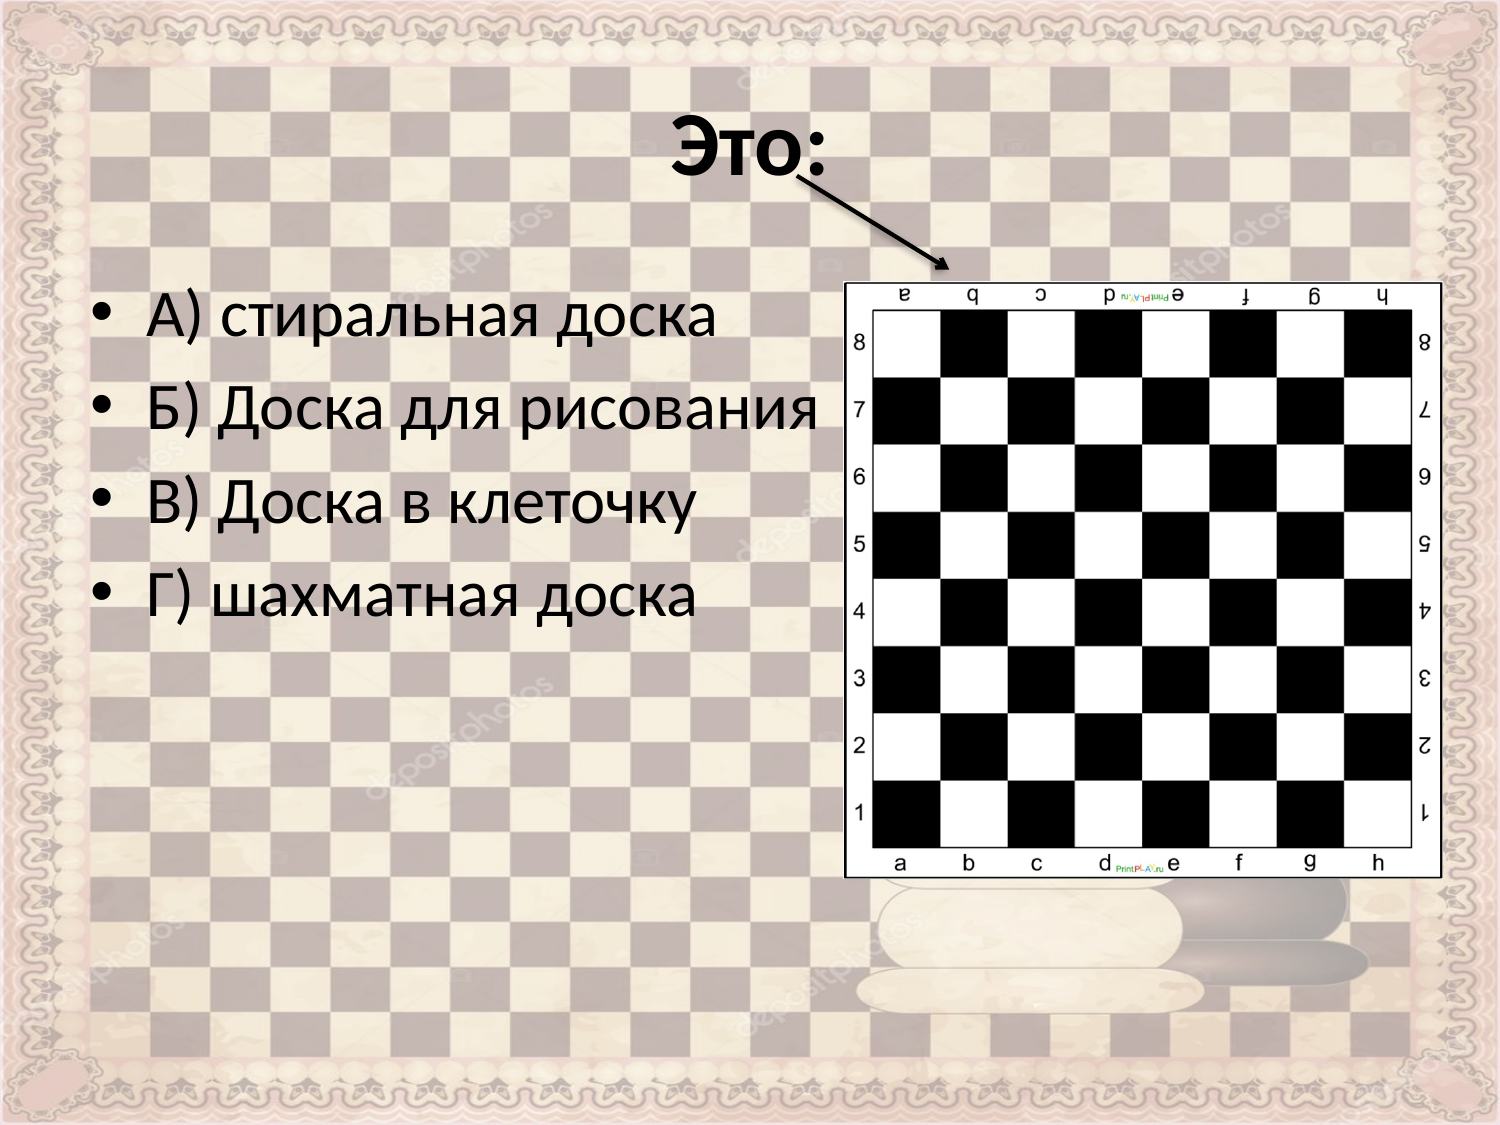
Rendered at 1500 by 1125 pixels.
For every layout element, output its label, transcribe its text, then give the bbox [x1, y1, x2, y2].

list А) стиральная доска Б) Доска для рисования В) Доска в клеточку Г) шахматная доска [75, 262, 1425, 1005]
picture [843, 280, 1443, 880]
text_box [796, 175, 950, 270]
title Это: [75, 45, 1425, 233]
